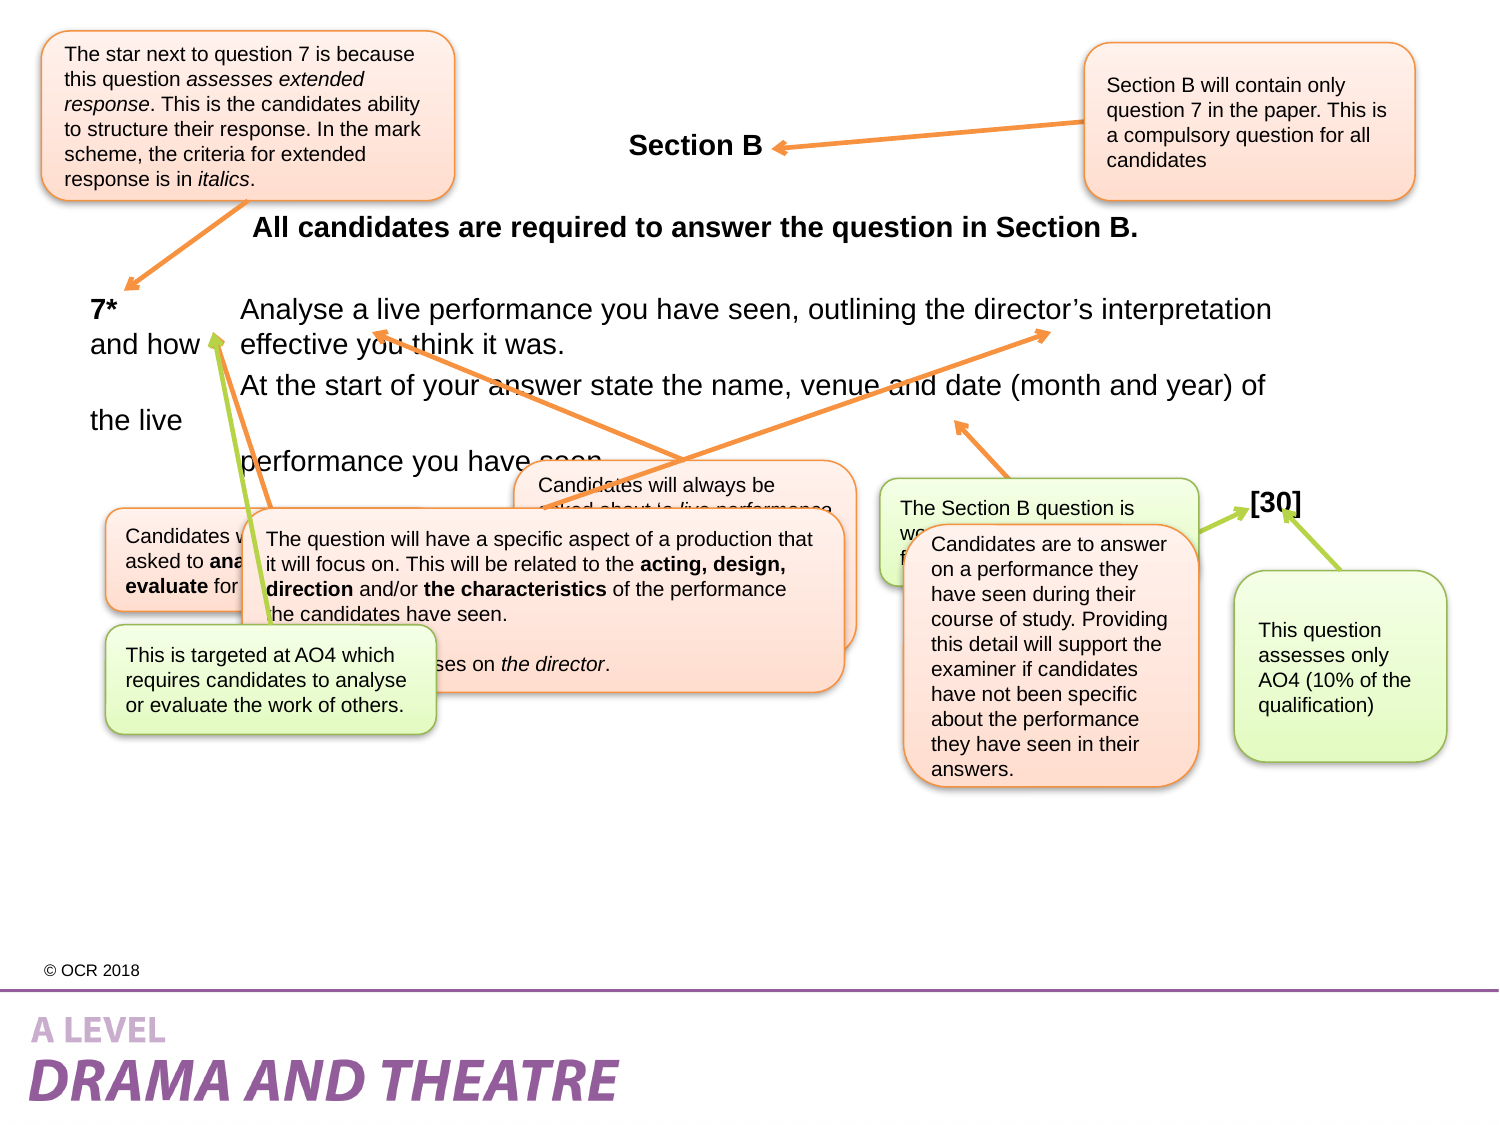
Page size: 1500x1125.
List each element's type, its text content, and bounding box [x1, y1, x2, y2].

text_box This question assesses only AO4 (10% of the qualification) [1233, 569, 1448, 763]
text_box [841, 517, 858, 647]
text_box This is targeted at AO4 which requires candidates to analyse or evaluate the work of others. [104, 623, 438, 736]
picture [0, 989, 1499, 1125]
text_box Candidates are to answer on a performance they have seen during their course of study. Providing this detail will support the examiner if candidates have not been specific about the performance they have seen in their answers. [902, 523, 1200, 788]
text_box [123, 200, 249, 291]
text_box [1281, 507, 1341, 571]
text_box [1198, 507, 1250, 533]
text_box Section B will contain only question 7 in the paper. This is a compulsory question for all candidates [1083, 41, 1416, 202]
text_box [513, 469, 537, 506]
text_box The Section B question is worth 50% of the total marks for the paper. [1057, 477, 1200, 550]
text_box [543, 331, 1052, 509]
list Section B All candidates are required to answer the question in Section B. 7* Analyse a live performance you have seen, outlining the director’s interpretation and how effective you think it was. At the start of your answer state the name, venue and date (month and year) of the live performance you have seen. [30] [75, 78, 1317, 1005]
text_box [371, 331, 541, 461]
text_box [770, 121, 1085, 150]
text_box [212, 331, 272, 625]
text_box Candidates will always be asked to analyse and/or evaluate for this question. [104, 507, 207, 613]
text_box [953, 516, 1052, 525]
text_box The star next to question 7 is because this question assesses extended response. This is the candidates ability to structure their response. In the mark scheme, the criteria for extended response is in italics. [40, 30, 456, 202]
text_box The question will have a specific aspect of a production that it will focus on. This will be related to the acting, design, direction and/or the characteristics of the performance the candidates have seen. This question focuses on the director. [276, 507, 846, 694]
text_box The Section B question is worth 50% of the total marks for the paper. [879, 517, 947, 587]
